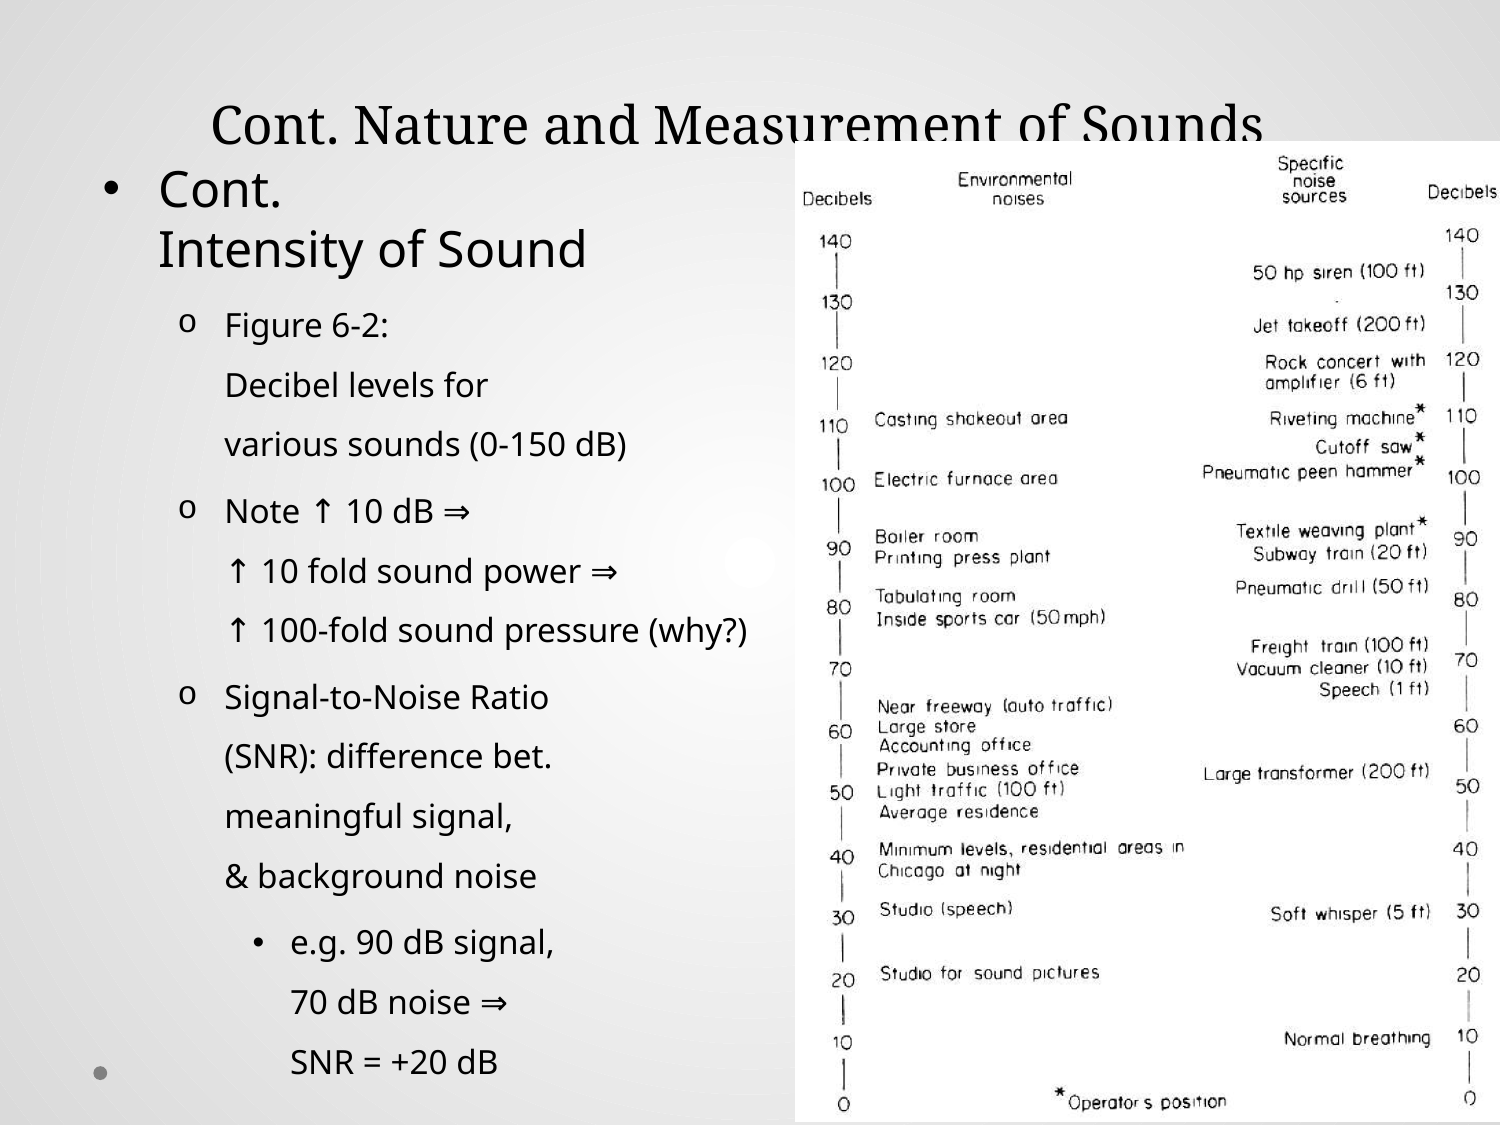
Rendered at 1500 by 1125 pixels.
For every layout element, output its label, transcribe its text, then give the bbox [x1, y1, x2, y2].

title Cont. Nature and Measurement of Sounds [62, 62, 1413, 163]
picture [795, 140, 1500, 1122]
list Cont. Intensity of Sound Figure 6-2: Decibel levels for various sounds (0-150 dB) Note ↑ 10 dB ⇒ ↑ 10 fold sound power ⇒ ↑ 100-fold sound pressure (why?) Signal-to-Noise Ratio (SNR): difference bet. meaningful signal, & background noise e.g. 90 dB signal, 70 dB noise ⇒ SNR = +20 dB [87, 149, 790, 1122]
